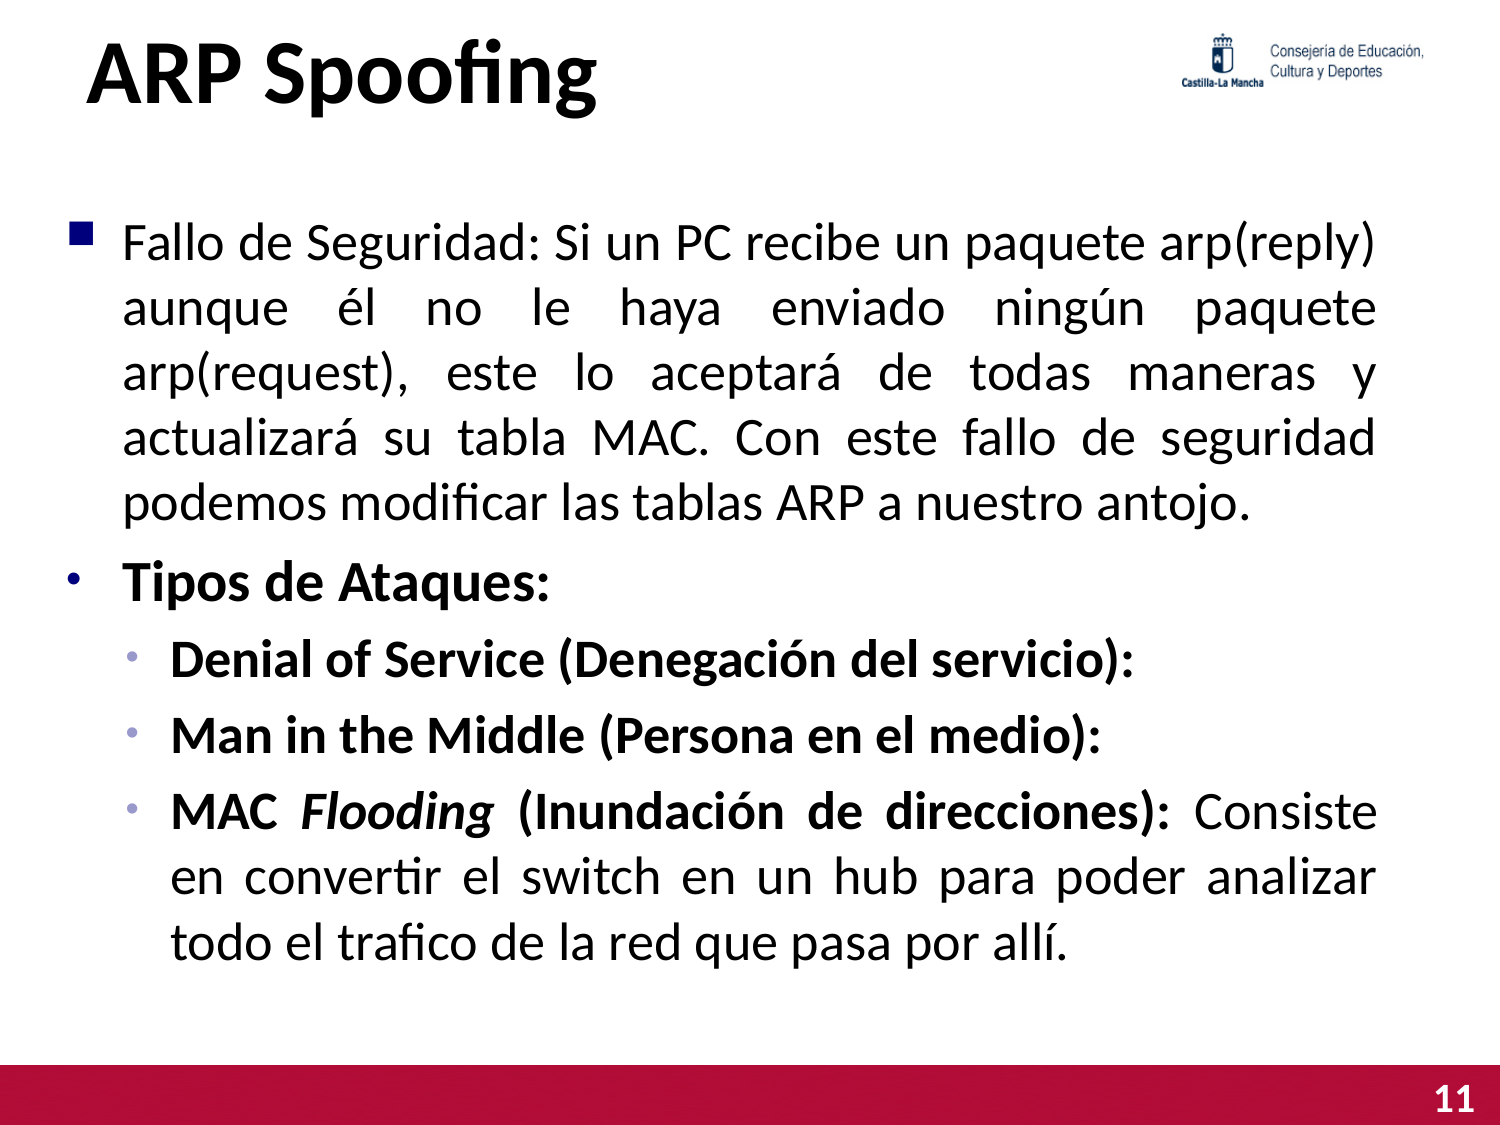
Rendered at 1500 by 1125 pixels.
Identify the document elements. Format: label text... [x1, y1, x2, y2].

title ARP Spoofing [75, 6, 1425, 197]
list Fallo de Seguridad: Si un PC recibe un paquete arp(reply) aunque él no le haya enviado ningún paquete arp(request), este lo aceptará de todas maneras y actualizará su tabla MAC. Con este fallo de seguridad podemos modificar las tablas ARP a nuestro antojo. Tipos de Ataques: Denial of Service (Denegación del servicio): Man in the Middle (Persona en el medio): MAC Flooding (Inundación de direcciones): Consiste en convertir el switch en un hub para poder analizar todo el trafico de la red que pasa por allí. [51, 198, 1395, 1018]
picture [0, 1065, 1500, 1125]
